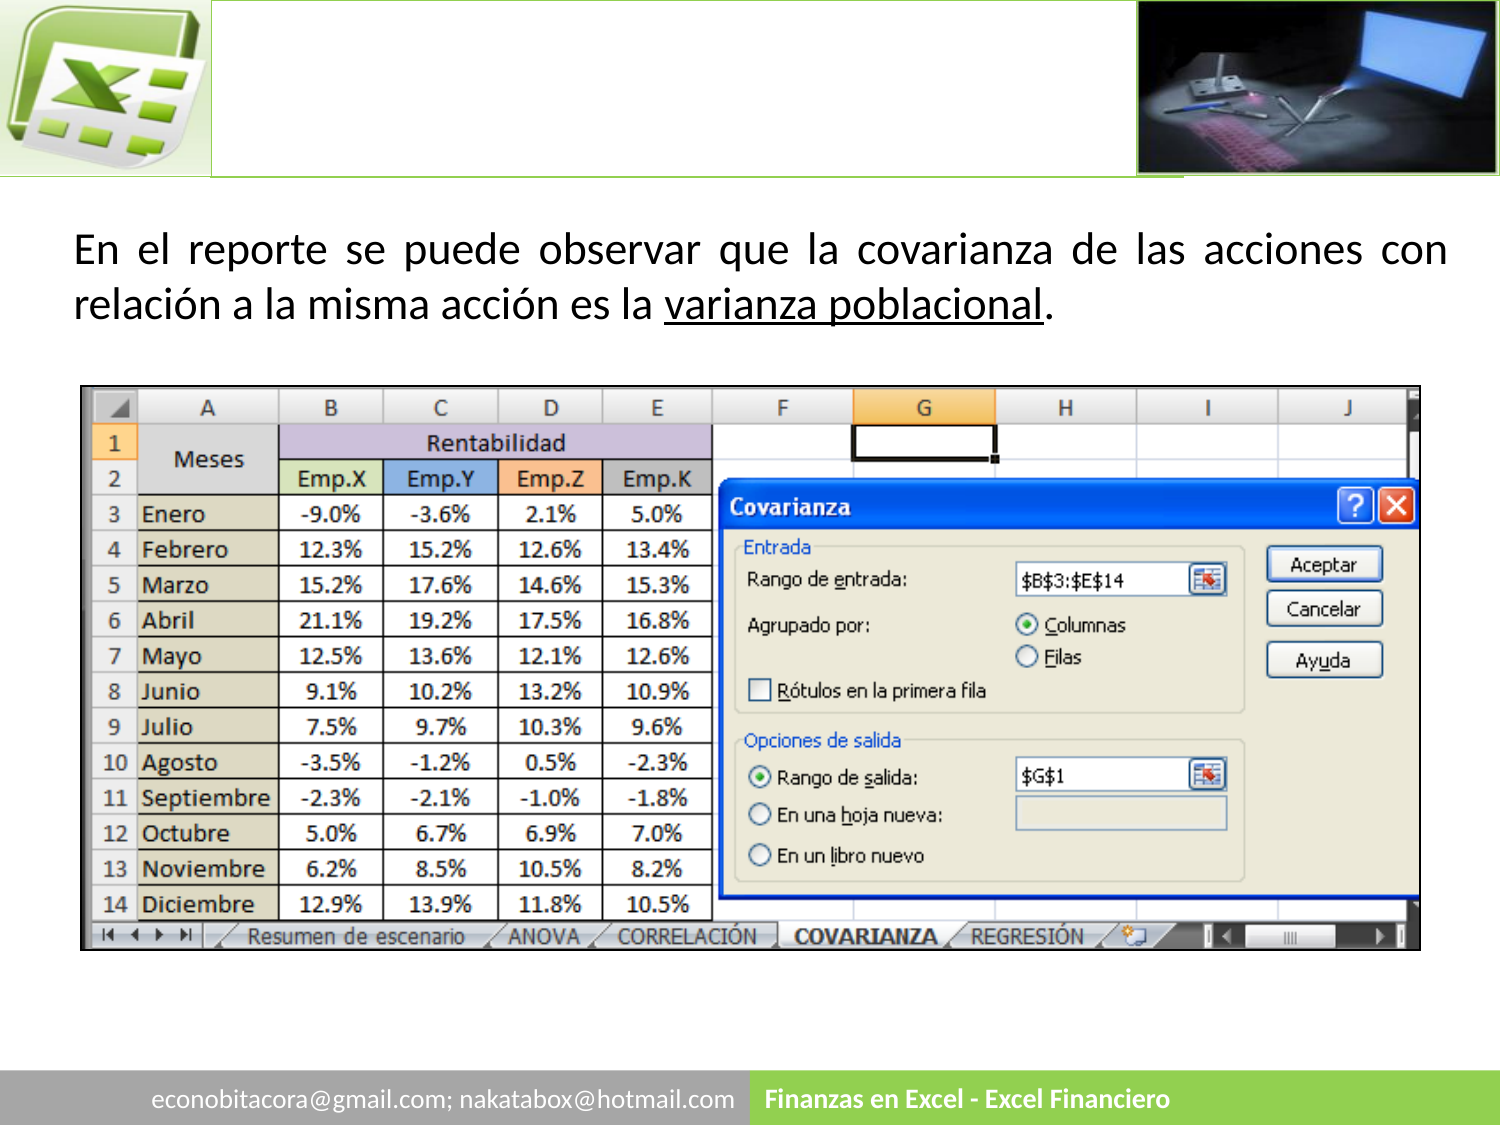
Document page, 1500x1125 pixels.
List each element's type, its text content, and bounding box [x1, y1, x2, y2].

picture [0, 0, 212, 177]
text_box [212, 0, 1134, 178]
text_box econobitacora@gmail.com; nakatabox@hotmail.com [0, 1070, 749, 1125]
picture [81, 386, 1420, 950]
text_box Finanzas en Excel - Excel Financiero [749, 1070, 1500, 1125]
picture [1136, 0, 1500, 177]
text_box En el reporte se puede observar que la covarianza de las acciones con relación a la misma acción es la varianza poblacional. [58, 210, 1465, 340]
